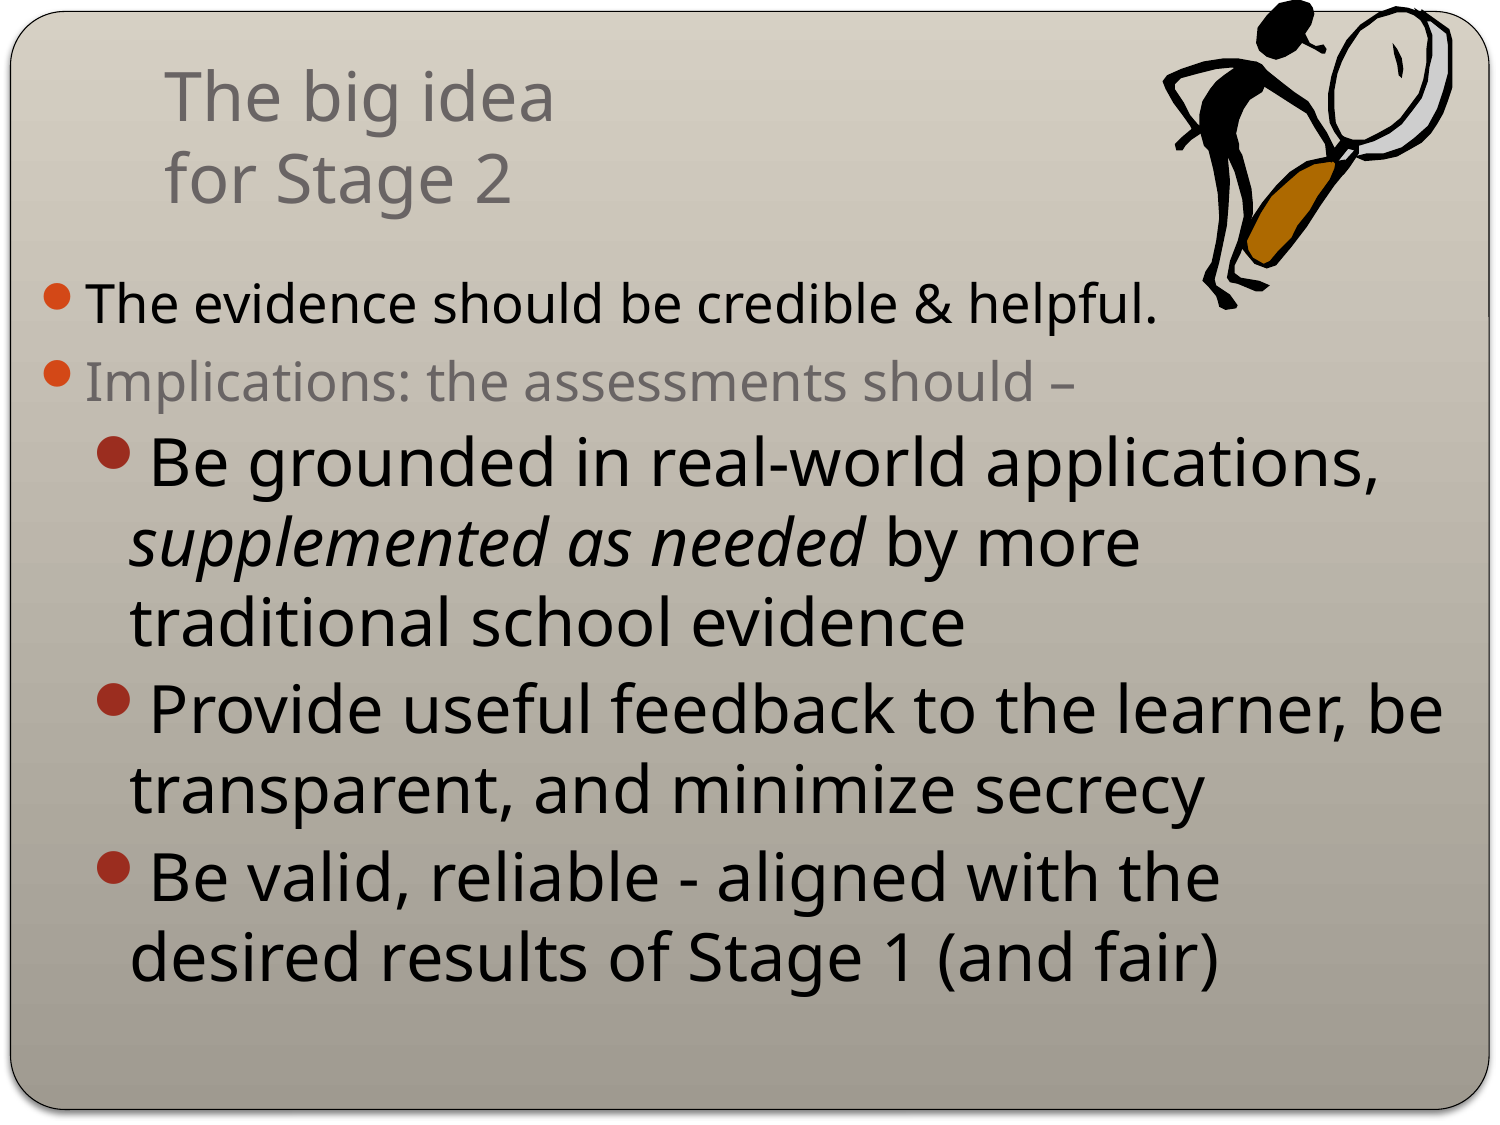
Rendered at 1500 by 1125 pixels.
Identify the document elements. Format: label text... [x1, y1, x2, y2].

title The big idea for Stage 2 [150, 45, 1156, 233]
list The evidence should be credible & helpful. Implications: the assessments should – Be grounded in real-world applications, supplemented as needed by more traditional school evidence Provide useful feedback to the learner, be transparent, and minimize secrecy Be valid, reliable - aligned with the desired results of Stage 1 (and fair) [24, 262, 1488, 952]
picture [1162, 0, 1456, 312]
